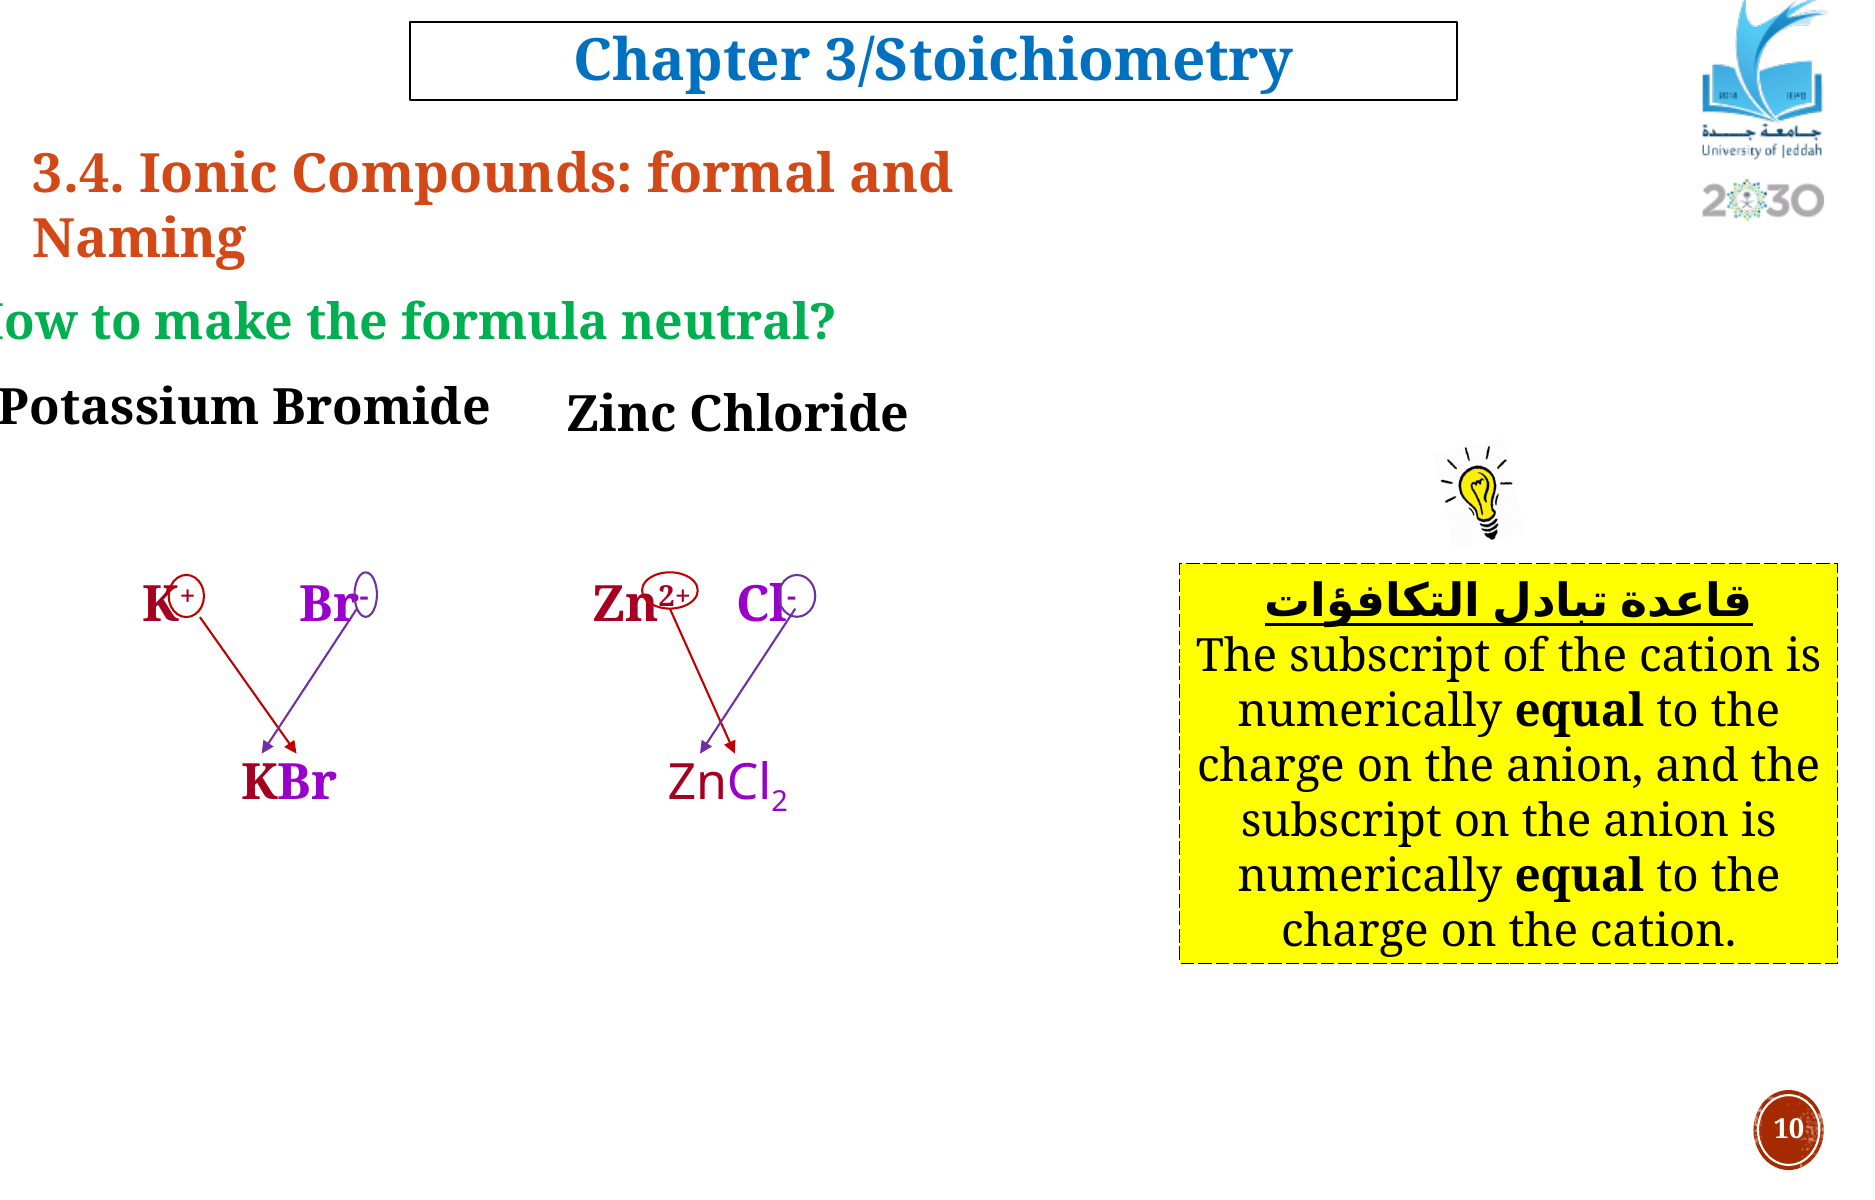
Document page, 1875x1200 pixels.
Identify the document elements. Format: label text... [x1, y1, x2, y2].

text_box Zinc Chloride [551, 374, 925, 450]
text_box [114, 566, 398, 826]
picture [1434, 438, 1523, 548]
text_box قاعدة تبادل التكافؤات The subscript of the cation is numerically equal to the charge on the anion, and the subscript on the anion is numerically equal to the charge on the cation. [1179, 563, 1838, 964]
text_box Potassium Bromide [0, 367, 506, 442]
text_box Chapter 3/Stoichiometry [409, 21, 1458, 101]
slide_number 10 [1739, 1097, 1838, 1162]
text_box How to make the formula neutral? [0, 282, 853, 358]
text_box 3.4. Ionic Compounds: formal and Naming [17, 130, 1053, 276]
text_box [577, 566, 813, 815]
picture [1681, 0, 1846, 227]
